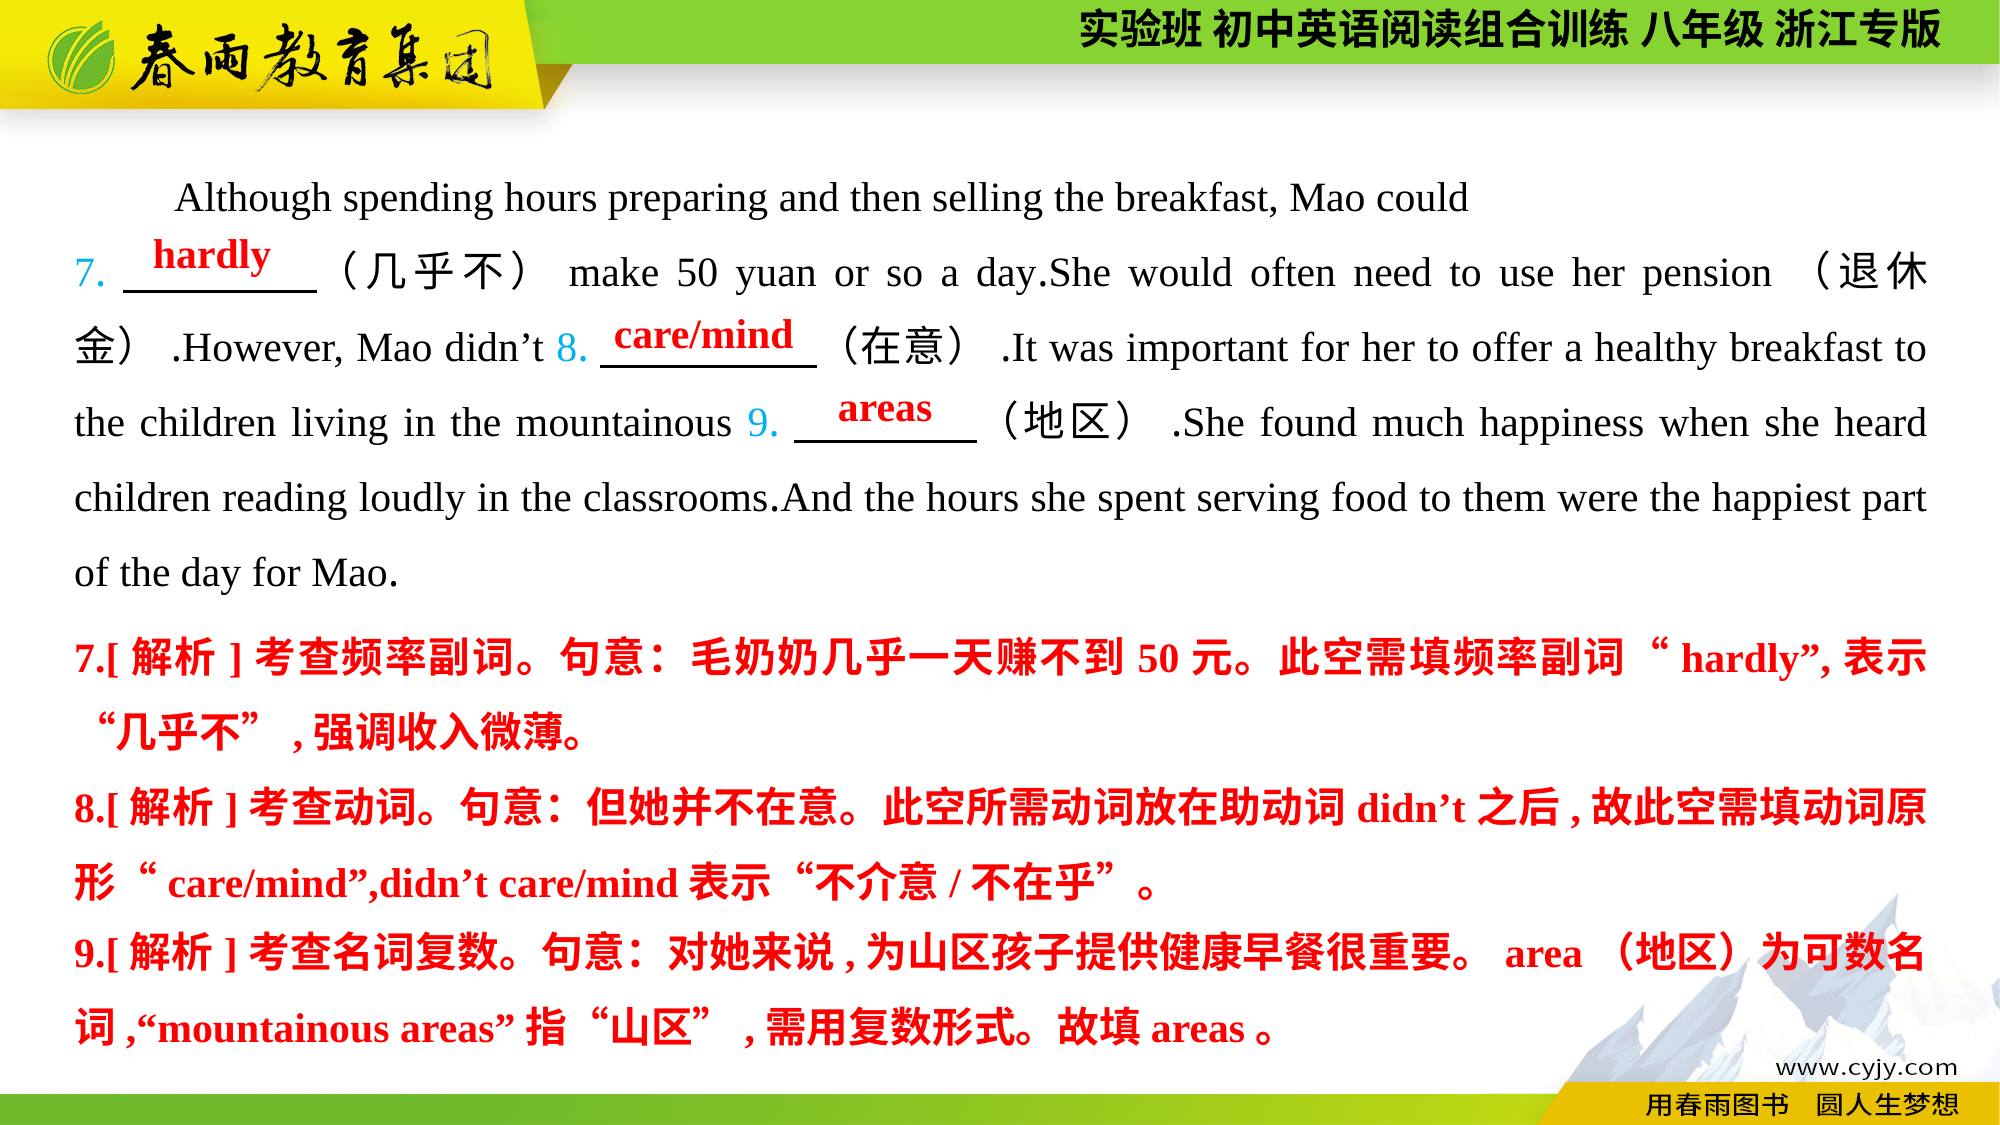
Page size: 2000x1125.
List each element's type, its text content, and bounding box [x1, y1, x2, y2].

text_box care/mind [598, 299, 809, 365]
text_box areas [823, 372, 948, 437]
picture [0, 0, 2000, 1125]
list Although spending hours preparing and then selling the breakfast, Mao could 7. （几乎不）make 50 yuan or so a day.She would often need to use her pension（退休金）.However, Mao didn’t 8. （在意）.It was important for her to offer a healthy breakfast to the children living in the mountainous 9. （地区）.She found much happiness when she heard children reading loudly in the classrooms.And the hours she spent serving food to them were the happiest part of the day for Mao. [59, 137, 1944, 597]
text_box 9.[解析]考查名词复数。句意：对她来说,为山区孩子提供健康早餐很重要。area（地区）为可数名词,“mountainous areas”指“山区”,需用复数形式。故填areas。 [59, 893, 1944, 1059]
text_box 7.[解析]考查频率副词。句意：毛奶奶几乎一天赚不到50元。此空需填频率副词“hardly”,表示“几乎不”,强调收入微薄。 [59, 597, 1944, 747]
text_box hardly [138, 219, 287, 285]
text_box 8.[解析]考查动词。句意：但她并不在意。此空所需动词放在助动词didn’t之后,故此空需填动词原形“care/mind”,didn’t care/mind表示“不介意/不在乎”。 [59, 747, 1944, 893]
